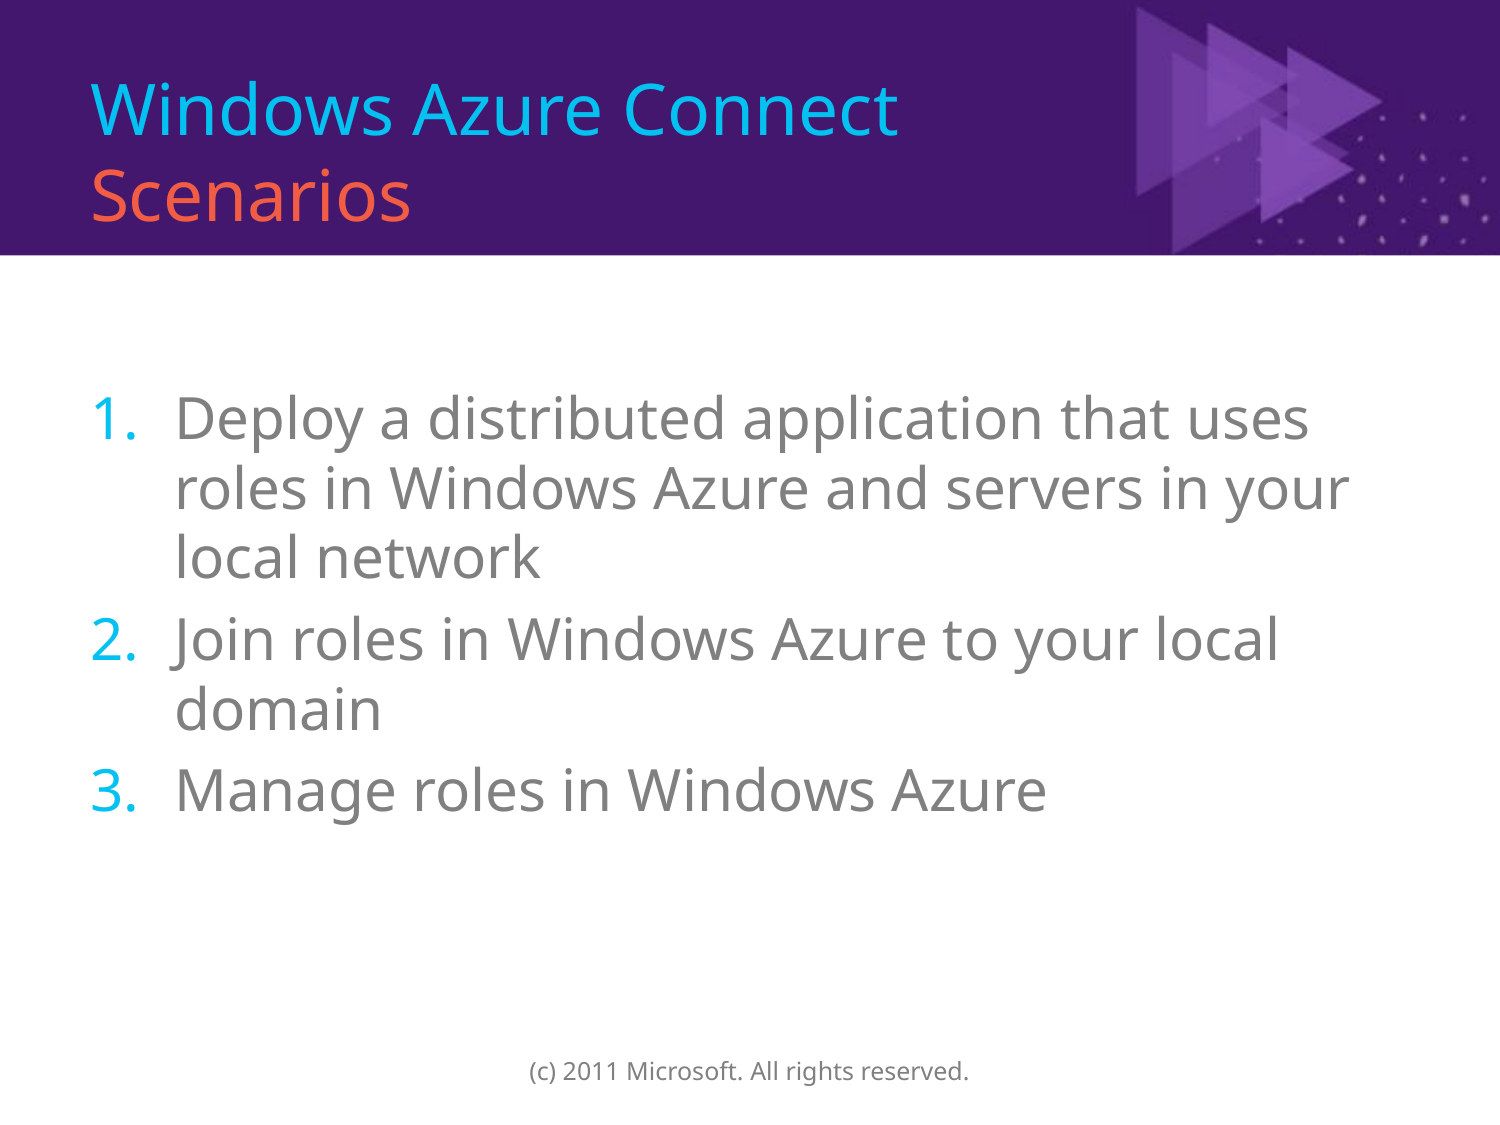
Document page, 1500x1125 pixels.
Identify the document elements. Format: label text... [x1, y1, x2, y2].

title Windows Azure Connect Scenarios [75, 56, 1425, 244]
list Deploy a distributed application that uses roles in Windows Azure and servers in your local network Join roles in Windows Azure to your local domain Manage roles in Windows Azure [75, 373, 1425, 1005]
footer (c) 2011 Microsoft. All rights reserved. [512, 1042, 988, 1103]
picture [0, 0, 1500, 255]
